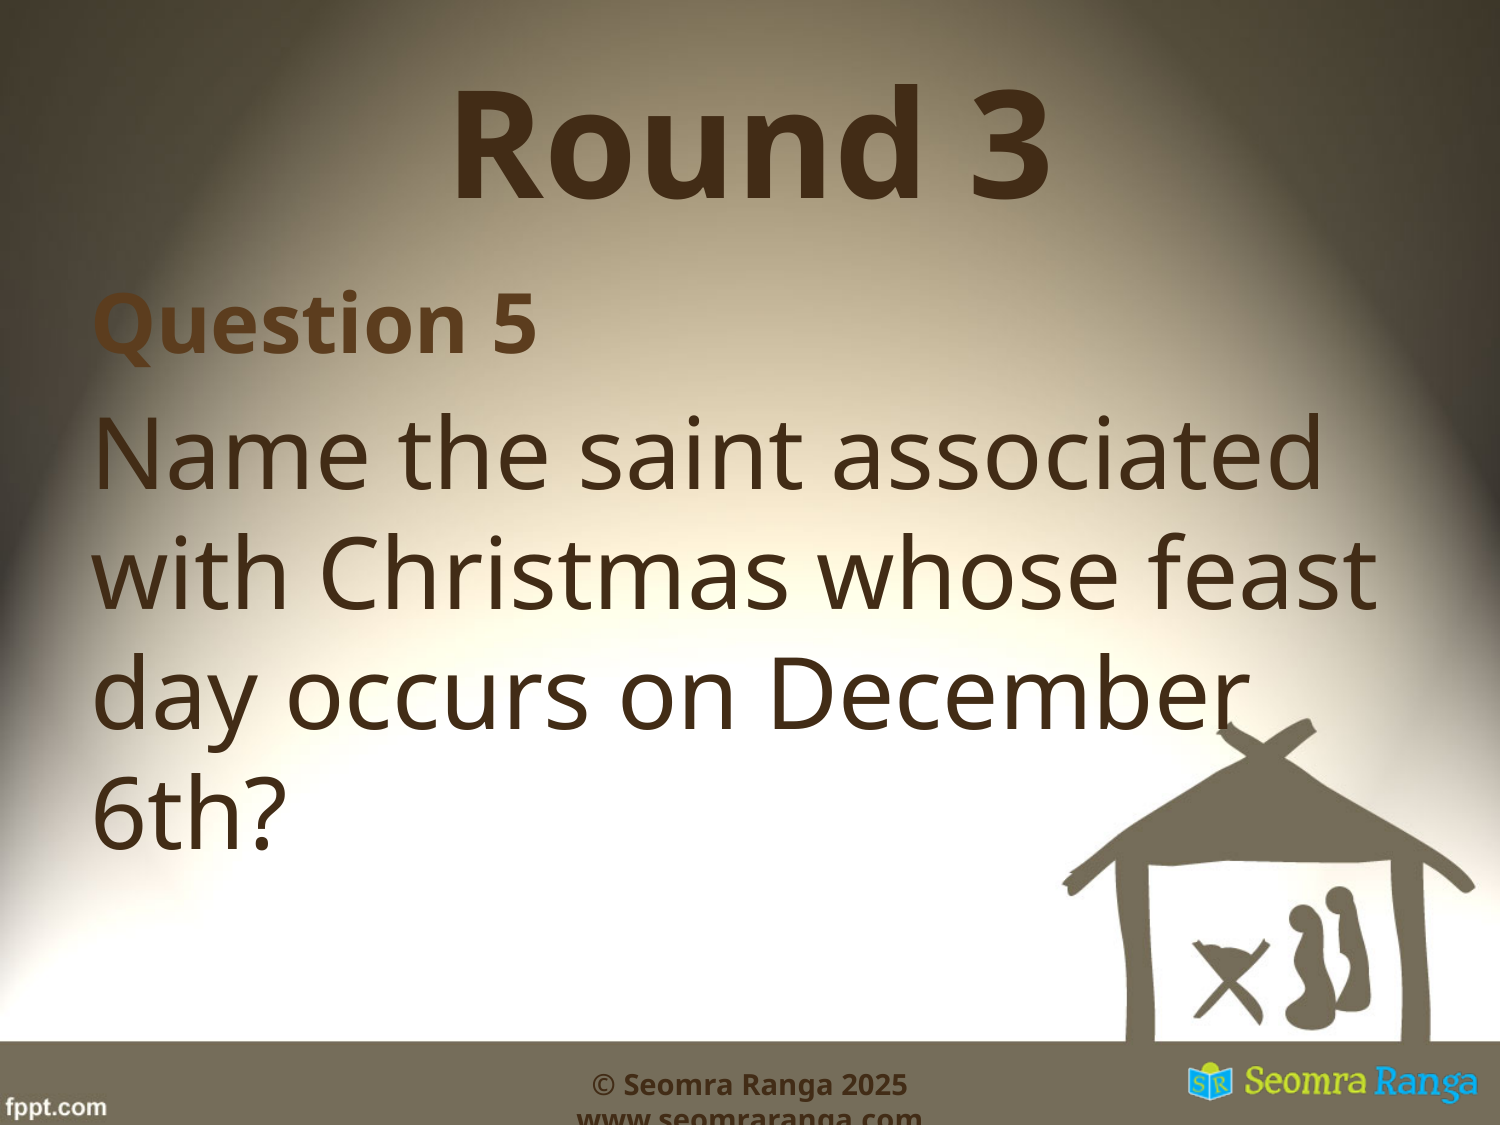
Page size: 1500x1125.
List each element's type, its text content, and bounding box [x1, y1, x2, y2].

picture [0, 0, 1500, 1125]
title Round 3 [75, 45, 1425, 233]
list Question 5 Name the saint associated with Christmas whose feast day occurs on December 6th? [75, 262, 1425, 1005]
text_box © Seomra Ranga 2025 www.seomraranga.com [401, 1058, 1099, 1125]
